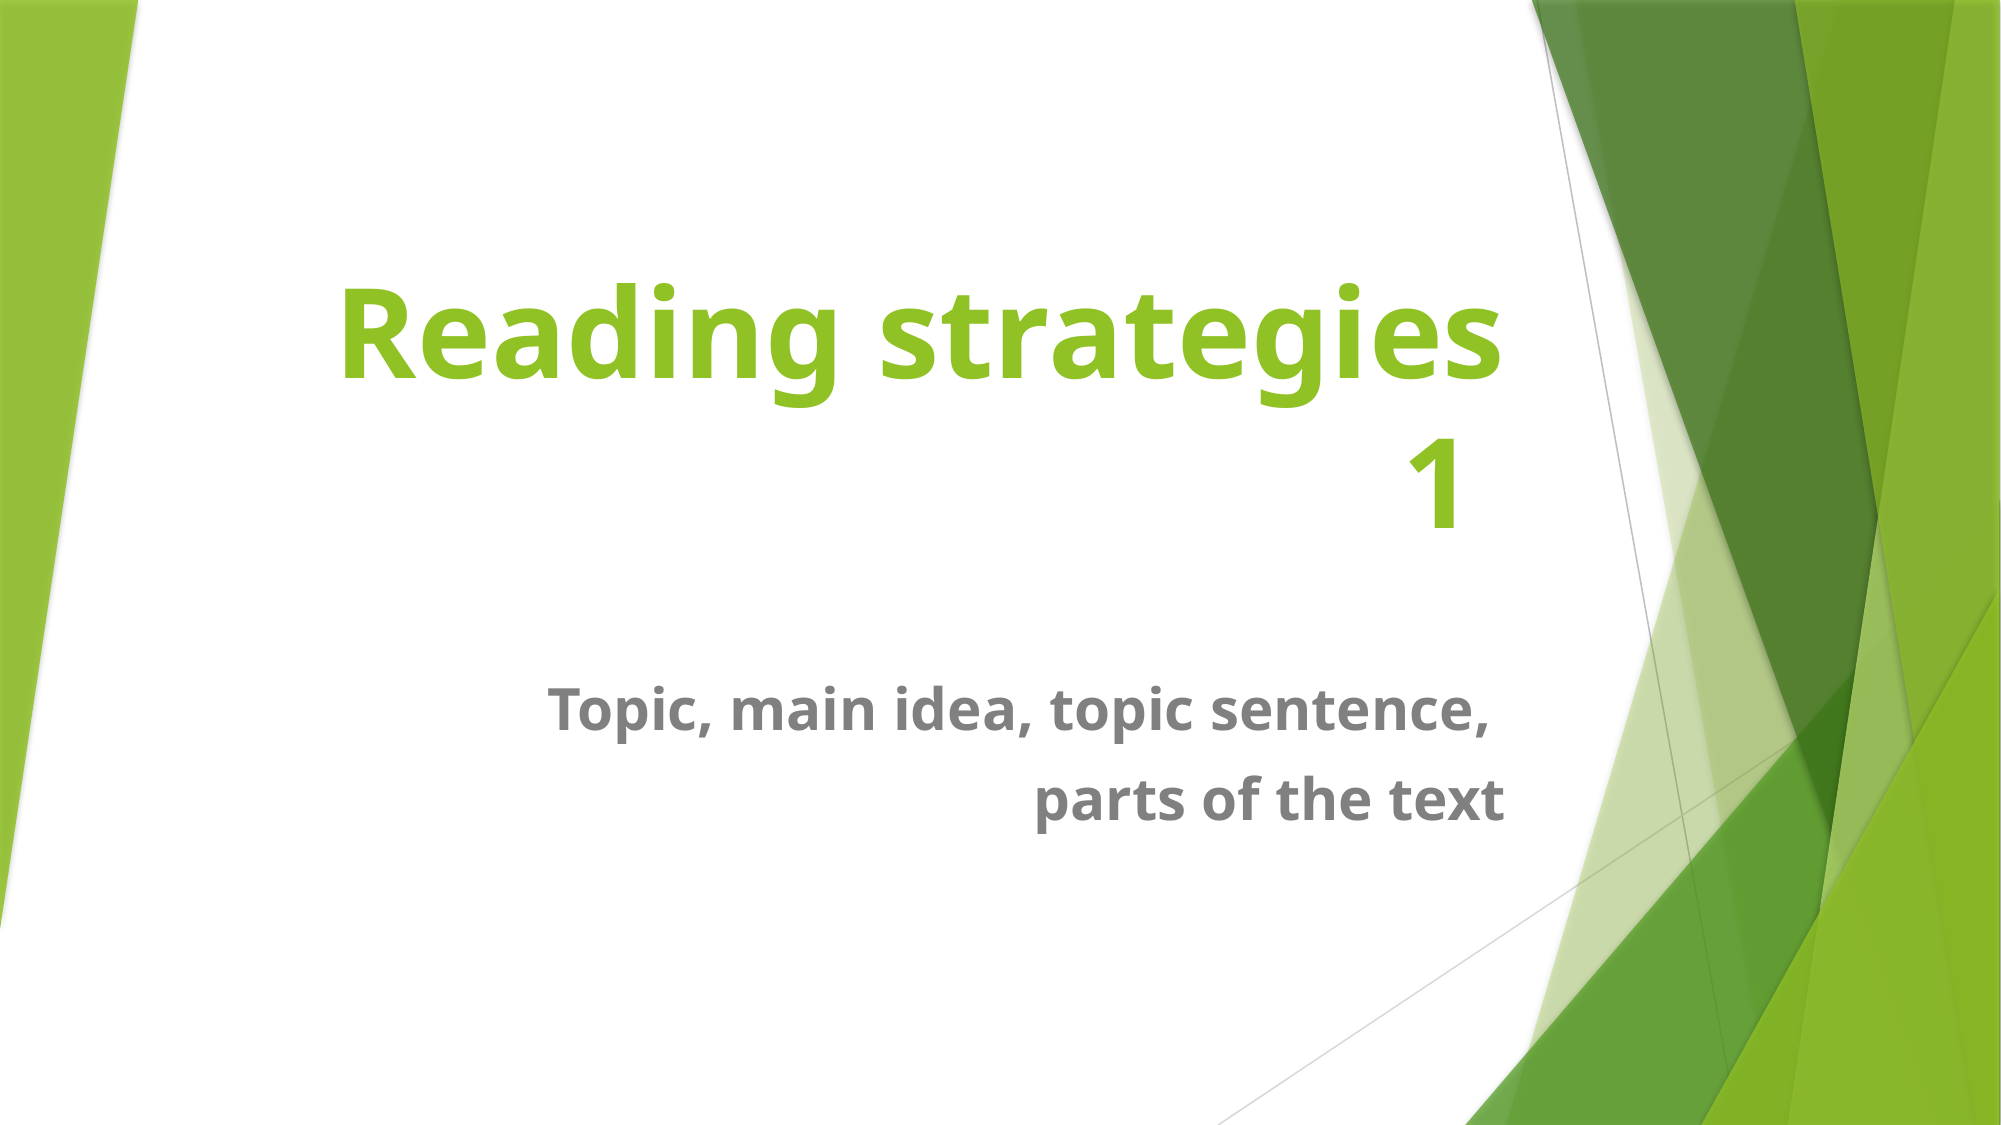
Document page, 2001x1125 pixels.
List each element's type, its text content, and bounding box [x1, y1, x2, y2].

title Reading strategies 1 [247, 271, 1522, 561]
subtitle Topic, main idea, topic sentence, parts of the text [247, 664, 1522, 845]
